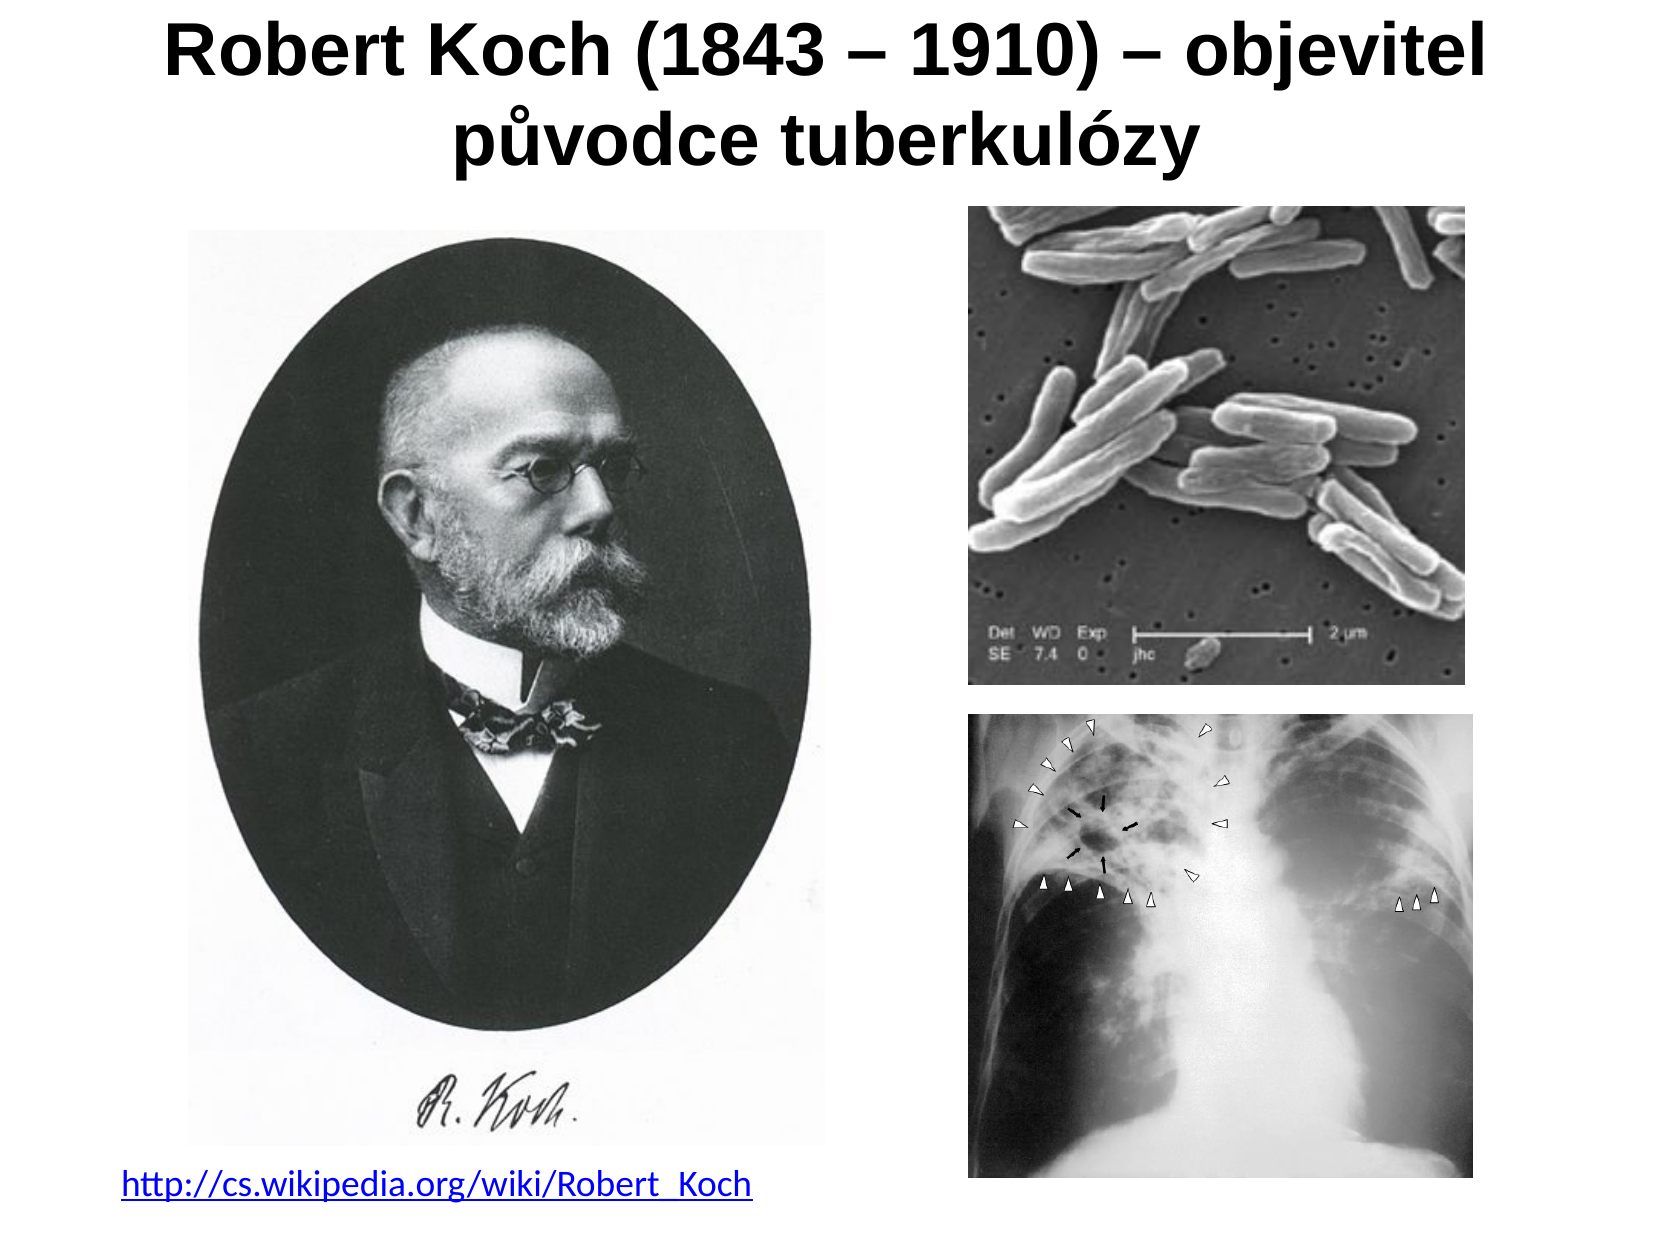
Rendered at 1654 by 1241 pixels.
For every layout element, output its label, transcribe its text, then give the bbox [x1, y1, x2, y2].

picture [968, 206, 1465, 685]
picture [188, 229, 825, 1146]
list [968, 714, 1474, 1179]
title Robert Koch (1843 – 1910) – objevitel původce tuberkulózy [82, 0, 1571, 181]
text_box http://cs.wikipedia.org/wiki/Robert_Koch [106, 1151, 827, 1212]
